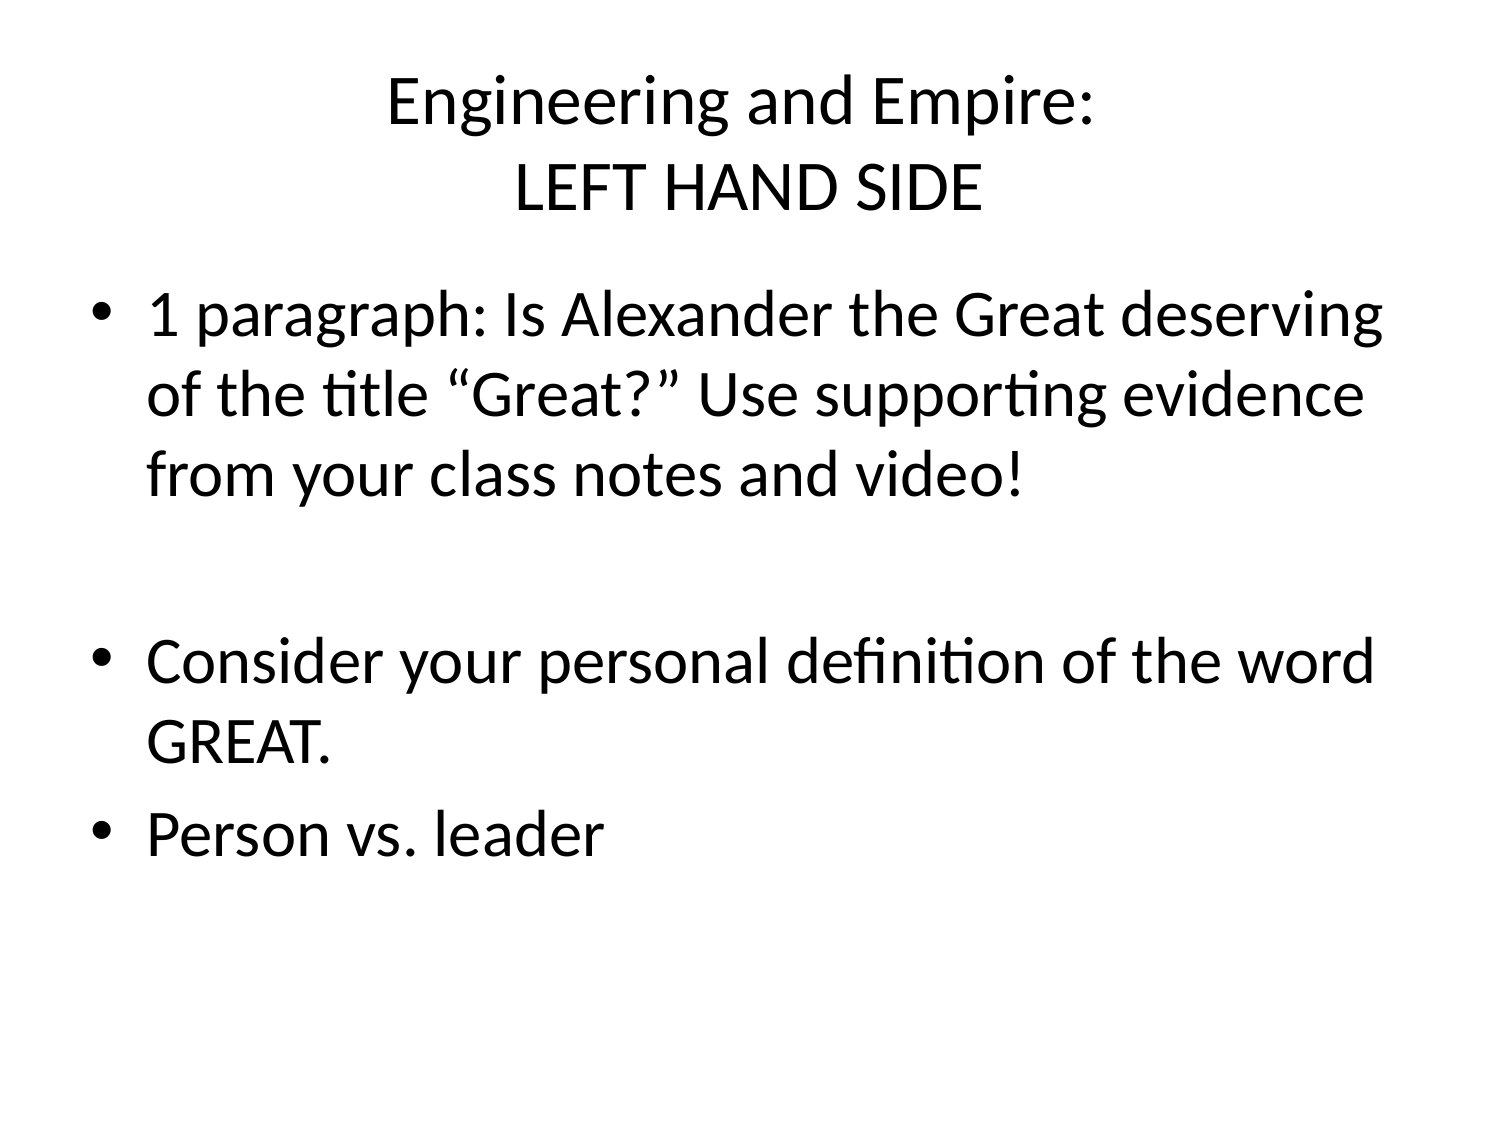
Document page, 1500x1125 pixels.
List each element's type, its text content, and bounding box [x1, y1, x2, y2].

title Engineering and Empire: LEFT HAND SIDE [75, 45, 1425, 233]
list 1 paragraph: Is Alexander the Great deserving of the title “Great?” Use supporting evidence from your class notes and video! Consider your personal definition of the word GREAT. Person vs. leader [75, 262, 1425, 1005]
